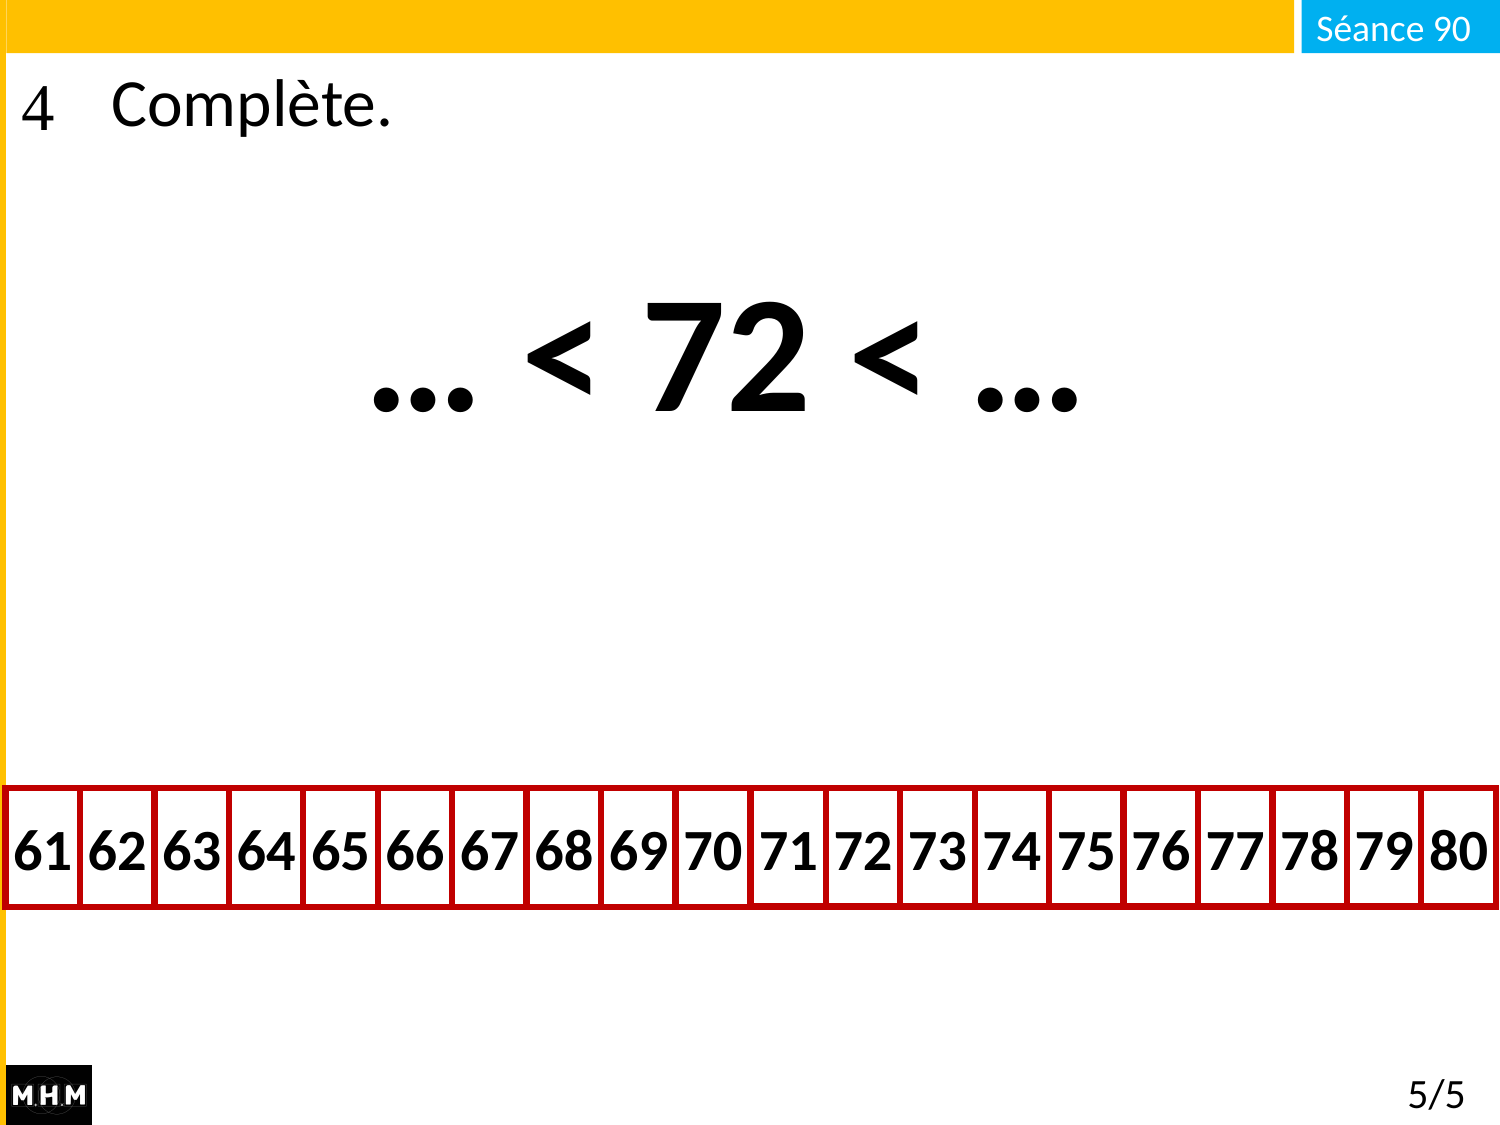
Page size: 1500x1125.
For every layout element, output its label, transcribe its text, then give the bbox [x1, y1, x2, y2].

picture [6, 1065, 92, 1125]
list 5/5 [1373, 1064, 1500, 1125]
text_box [5, 788, 750, 907]
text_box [751, 787, 1496, 907]
title Complète. [96, 60, 1391, 149]
text_box … < 72 < … [348, 237, 1105, 453]
